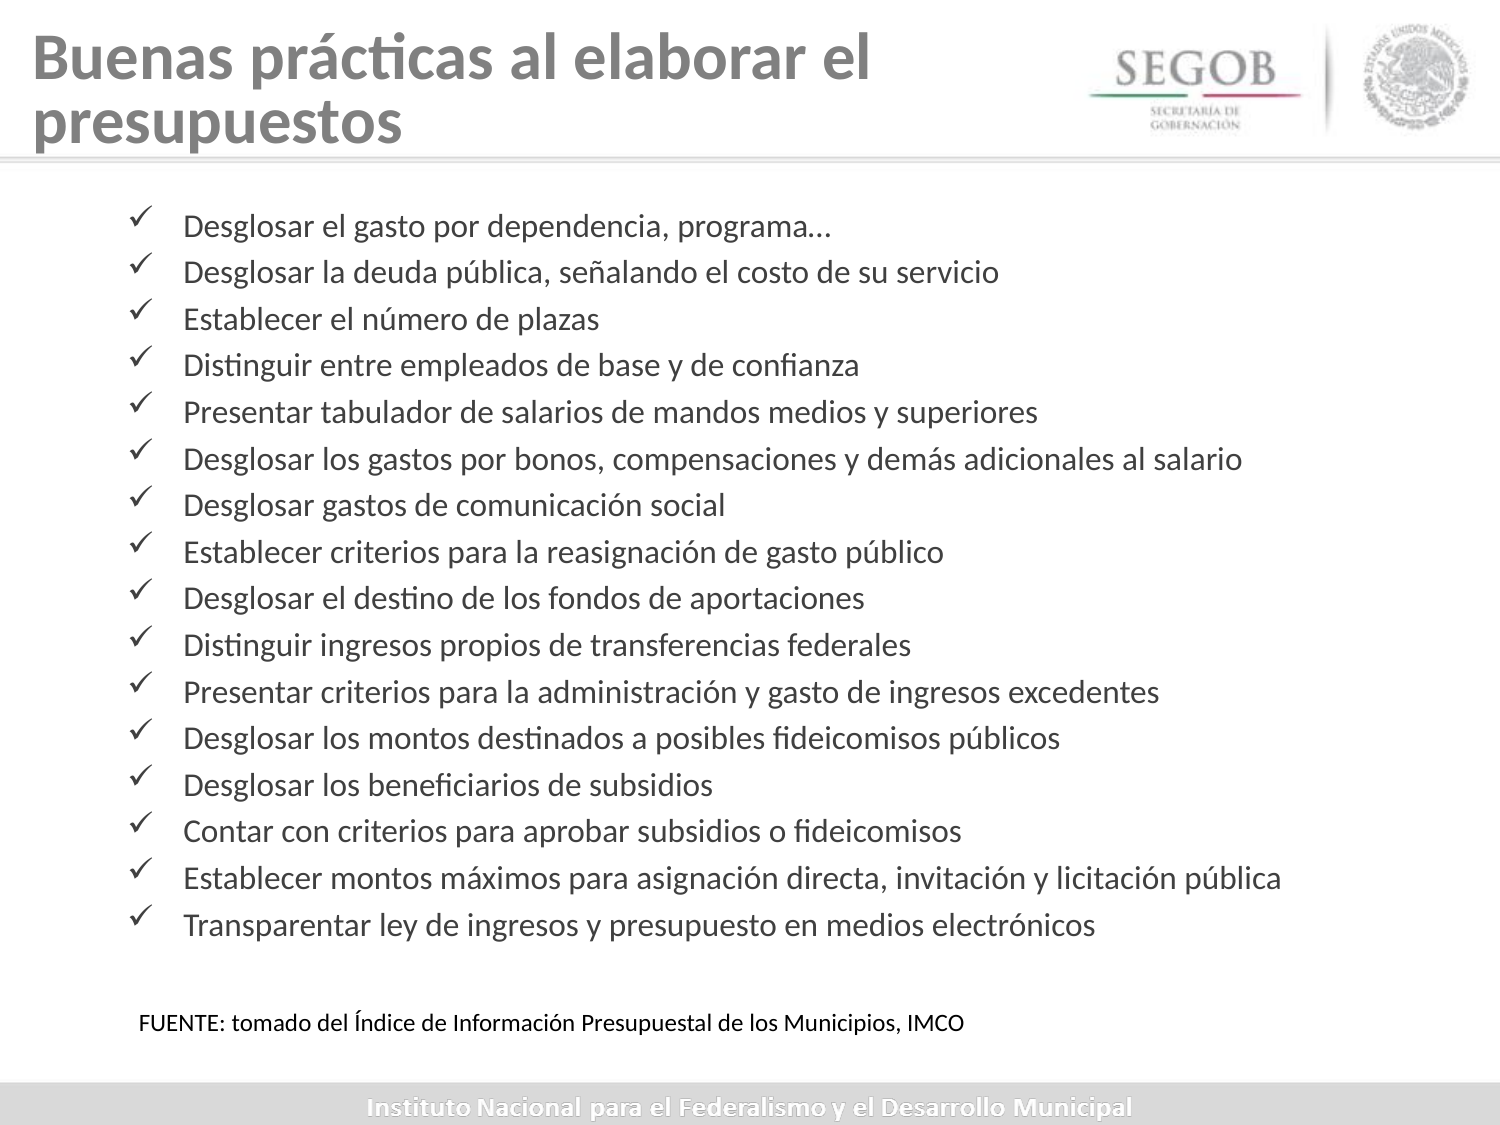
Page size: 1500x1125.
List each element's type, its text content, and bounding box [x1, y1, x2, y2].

text_box Buenas prácticas al elaborar el presupuestos [17, 20, 1070, 164]
text_box FUENTE: tomado del Índice de Información Presupuestal de los Municipios, IMCO [123, 999, 1010, 1045]
picture [0, 0, 1500, 1125]
list Desglosar el gasto por dependencia, programa… Desglosar la deuda pública, señalando el costo de su servicio Establecer el número de plazas Distinguir entre empleados de base y de confianza Presentar tabulador de salarios de mandos medios y superiores Desglosar los gastos por bonos, compensaciones y demás adicionales al salario Desglosar gastos de comunicación social Establecer criterios para la reasignación de gasto público Desglosar el destino de los fondos de aportaciones Distinguir ingresos propios de transferencias federales Presentar criterios para la administración y gasto de ingresos excedentes Desglosar los montos destinados a posibles fideicomisos públicos Desglosar los beneficiarios de subsidios Contar con criterios para aprobar subsidios o fideicomisos Establecer montos máximos para asignación directa, invitación y licitación pública Transparentar ley de ingresos y presupuesto en medios electrónicos [112, 196, 1353, 988]
